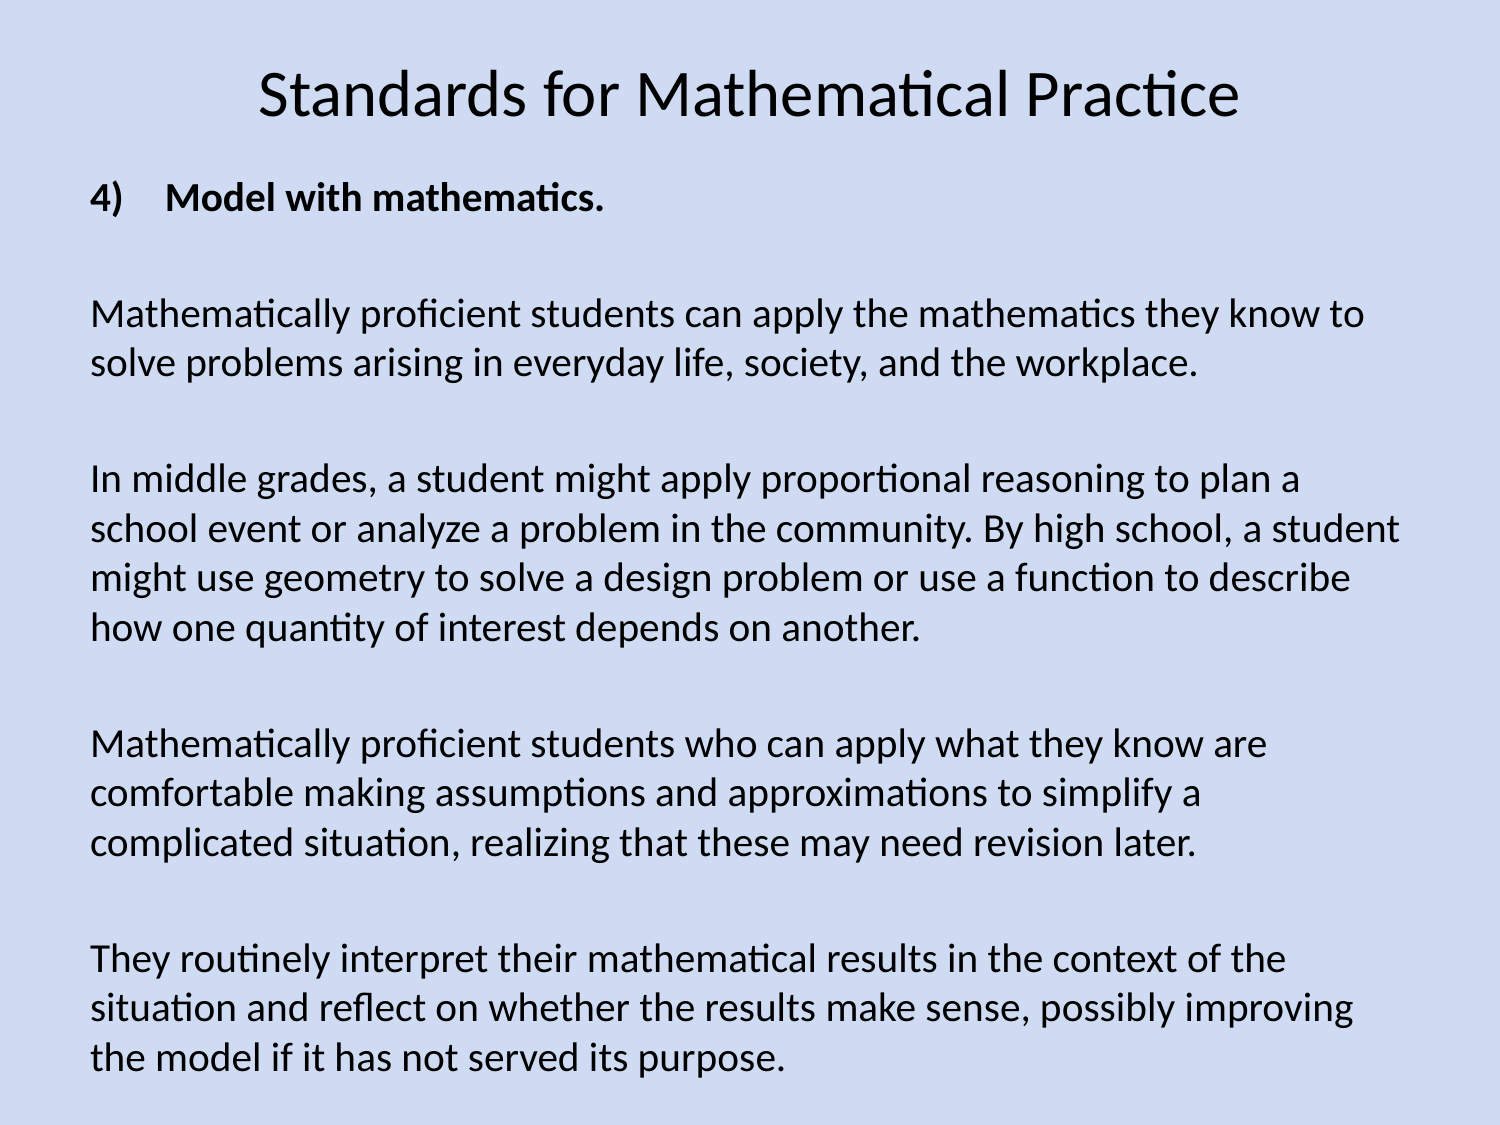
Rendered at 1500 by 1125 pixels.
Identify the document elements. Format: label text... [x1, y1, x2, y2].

title Standards for Mathematical Practice [75, 0, 1425, 162]
list Model with mathematics. Mathematically proficient students can apply the mathematics they know to solve problems arising in everyday life, society, and the workplace. In middle grades, a student might apply proportional reasoning to plan a school event or analyze a problem in the community. By high school, a student might use geometry to solve a design problem or use a function to describe how one quantity of interest depends on another. Mathematically proficient students who can apply what they know are comfortable making assumptions and approximations to simplify a complicated situation, realizing that these may need revision later. They routinely interpret their mathematical results in the context of the situation and reflect on whether the results make sense, possibly improving the model if it has not served its purpose. [75, 162, 1425, 1100]
